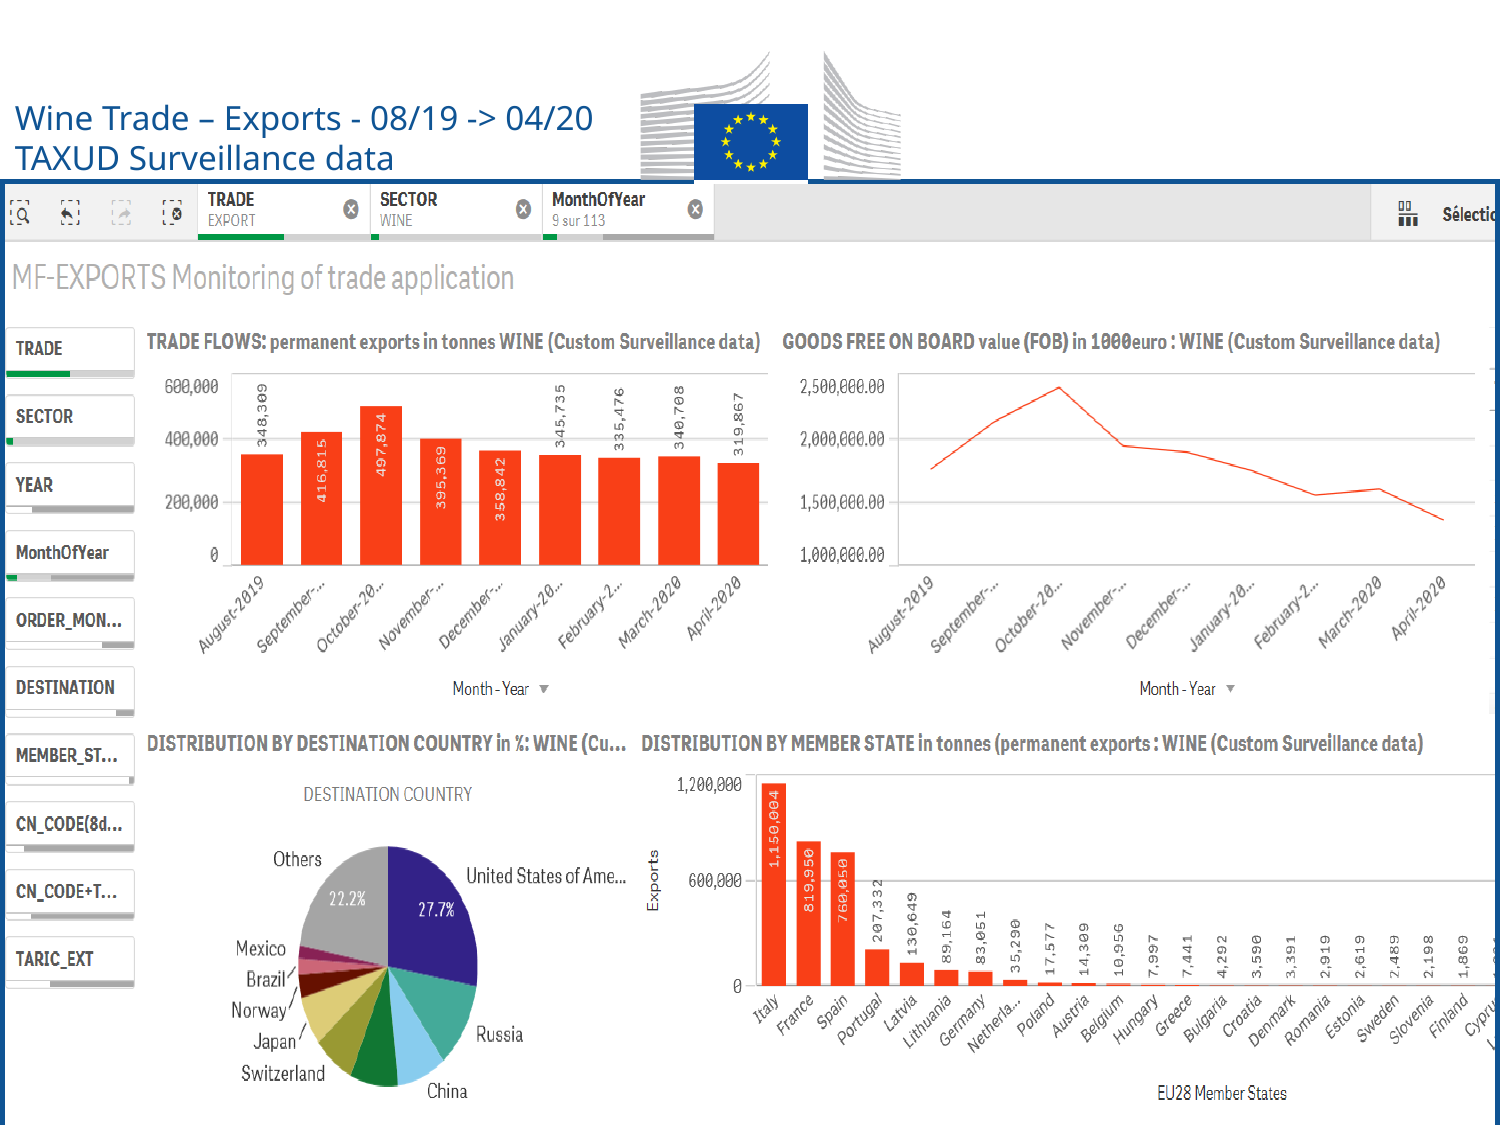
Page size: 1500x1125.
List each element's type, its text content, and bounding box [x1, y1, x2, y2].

text_box Wine Trade – Exports - 08/19 -> 04/20 TAXUD Surveillance data [0, 89, 1010, 185]
picture [5, 184, 1495, 1125]
